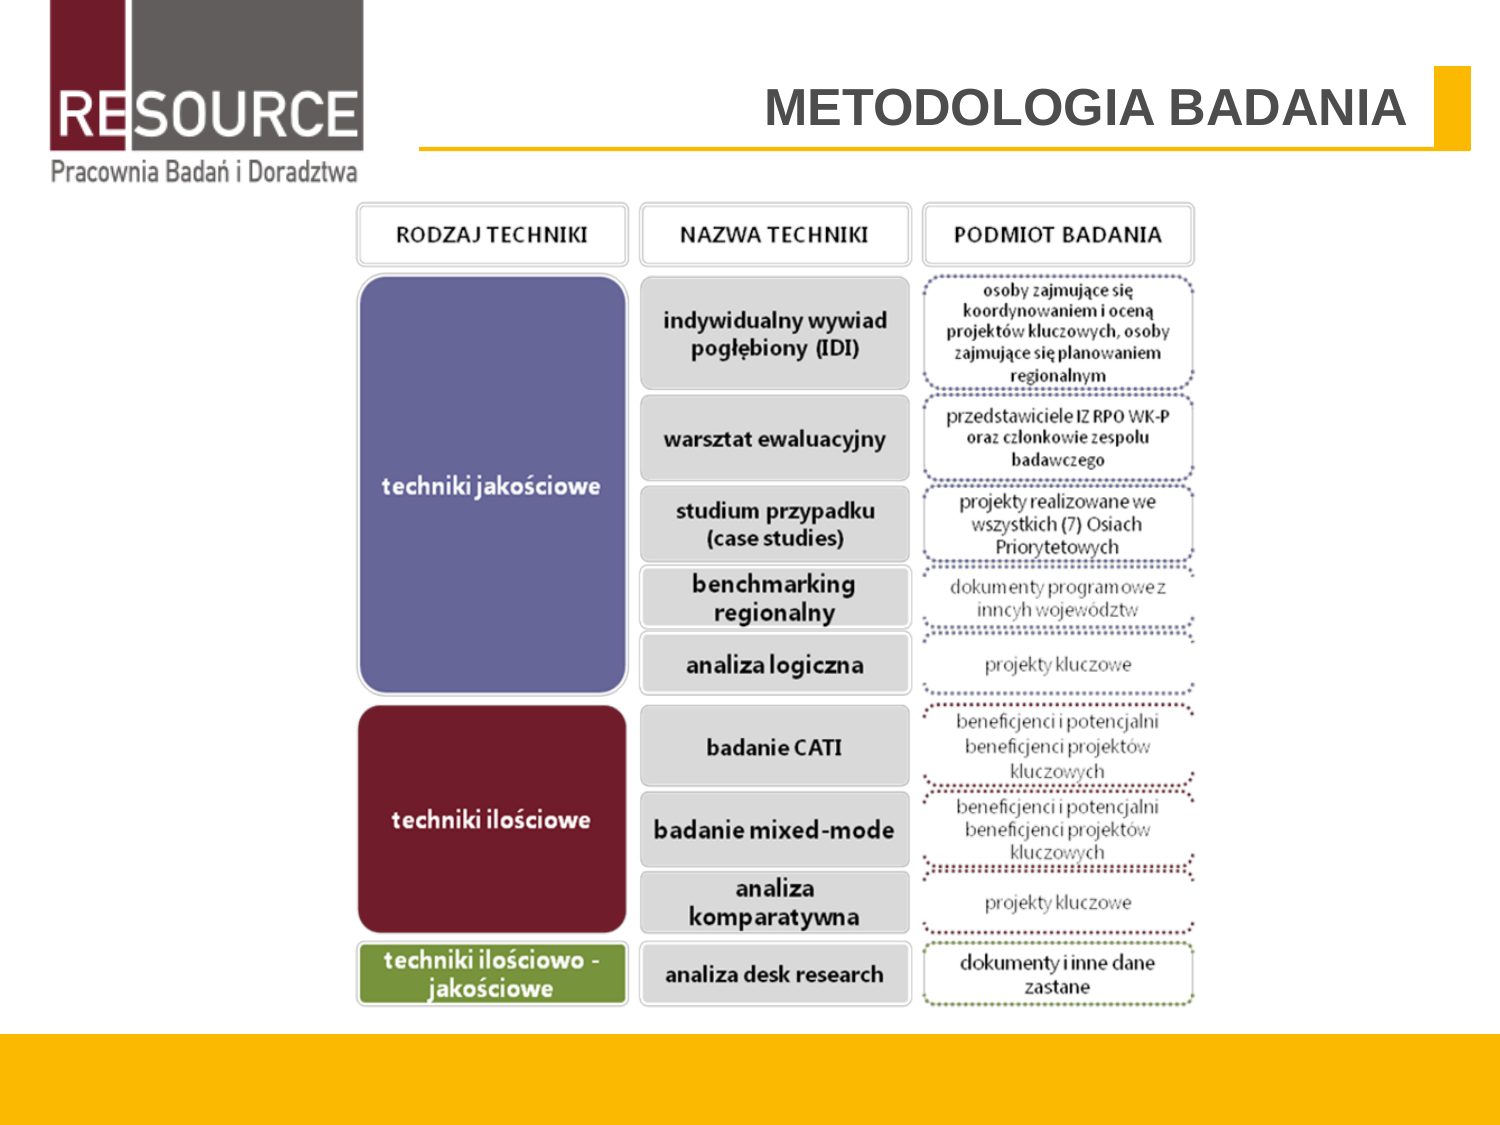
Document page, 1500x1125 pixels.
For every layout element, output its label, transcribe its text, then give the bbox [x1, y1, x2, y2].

text_box METODOLOGIA BADANIA [377, 66, 1424, 161]
picture [348, 195, 1200, 1012]
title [40, 0, 373, 194]
text_box [0, 1034, 1500, 1125]
text_box [1435, 66, 1471, 149]
